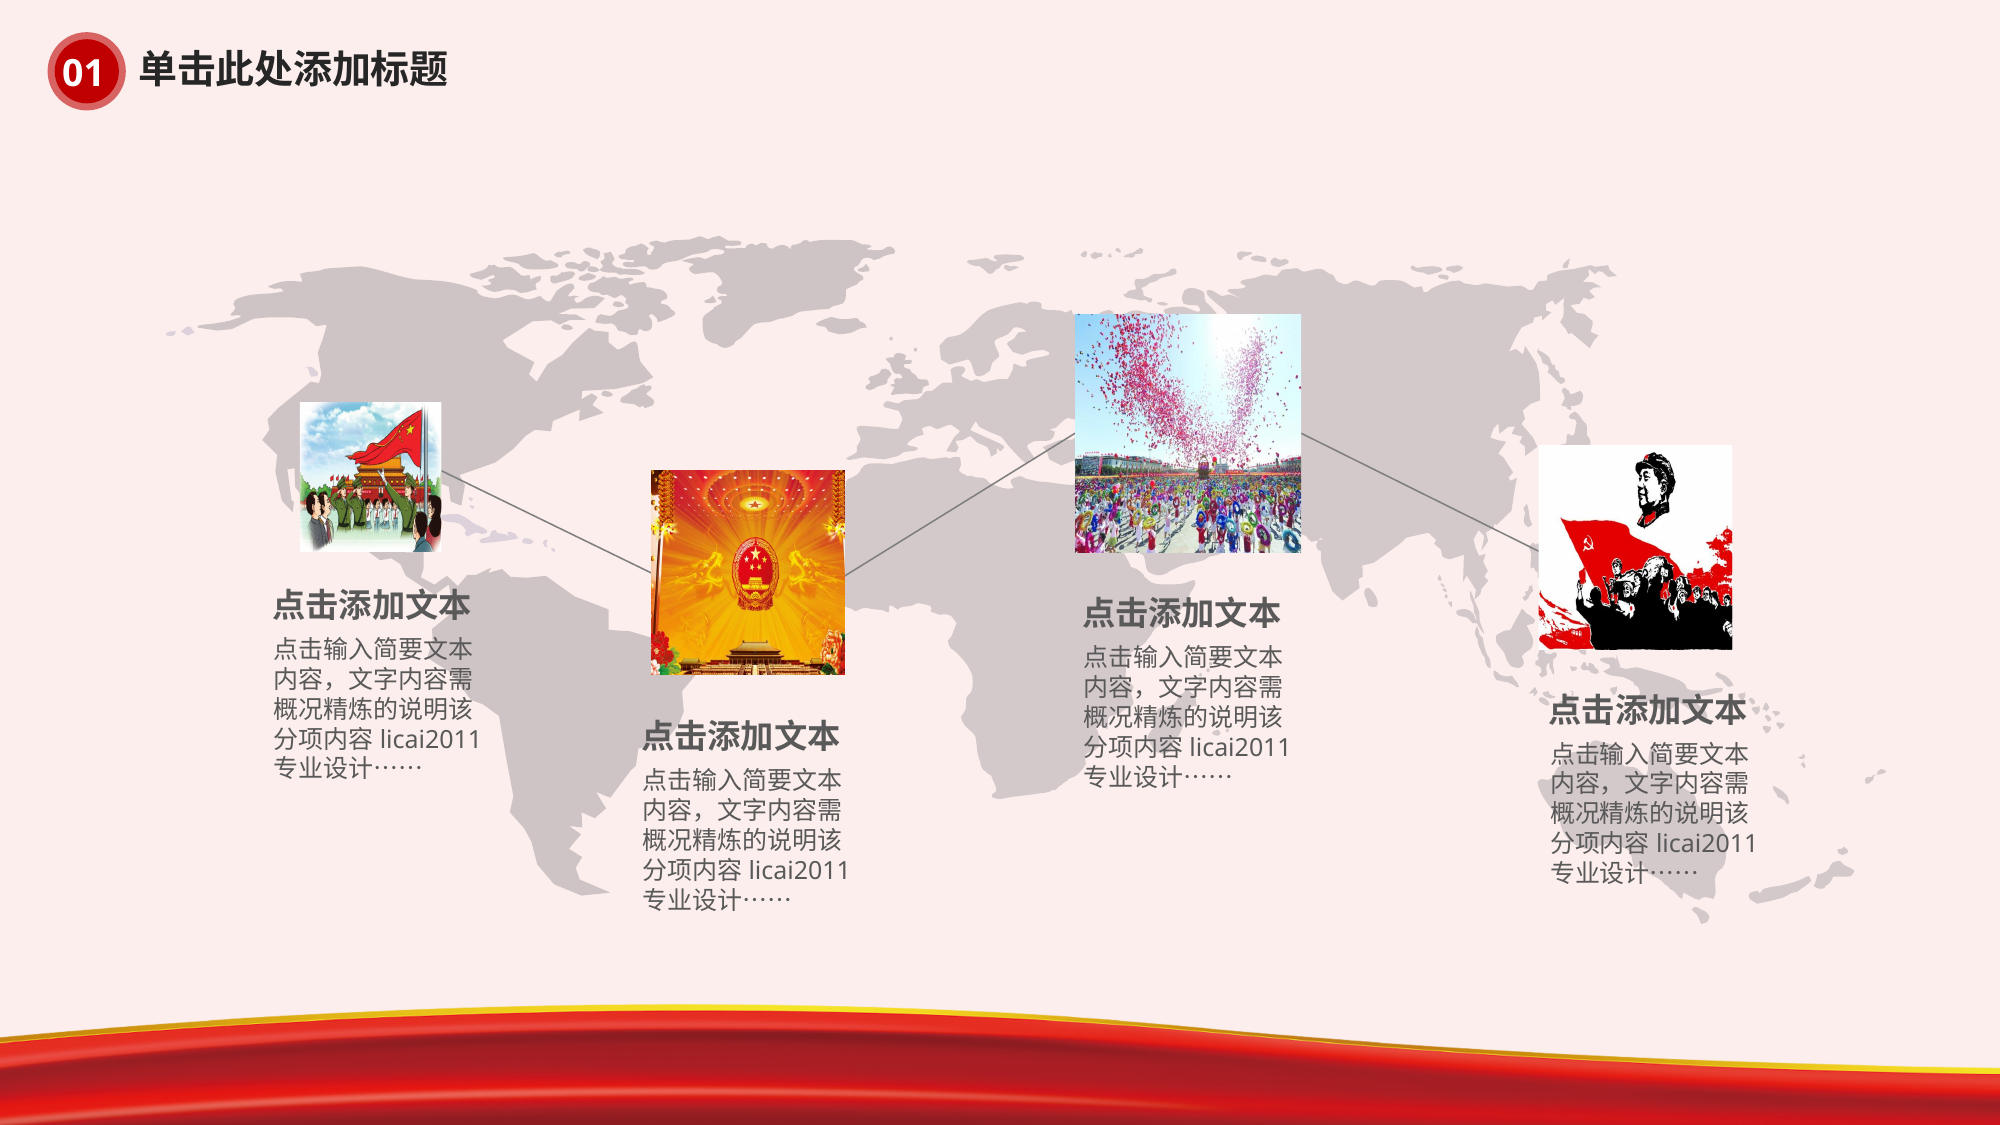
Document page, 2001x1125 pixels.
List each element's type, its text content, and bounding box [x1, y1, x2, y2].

text_box [61, 101, 113, 111]
text_box [61, 32, 112, 41]
text_box 01 [47, 41, 149, 101]
text_box 单击此处添加标题 [123, 36, 482, 99]
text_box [165, 235, 1887, 925]
picture [0, 931, 2000, 1125]
